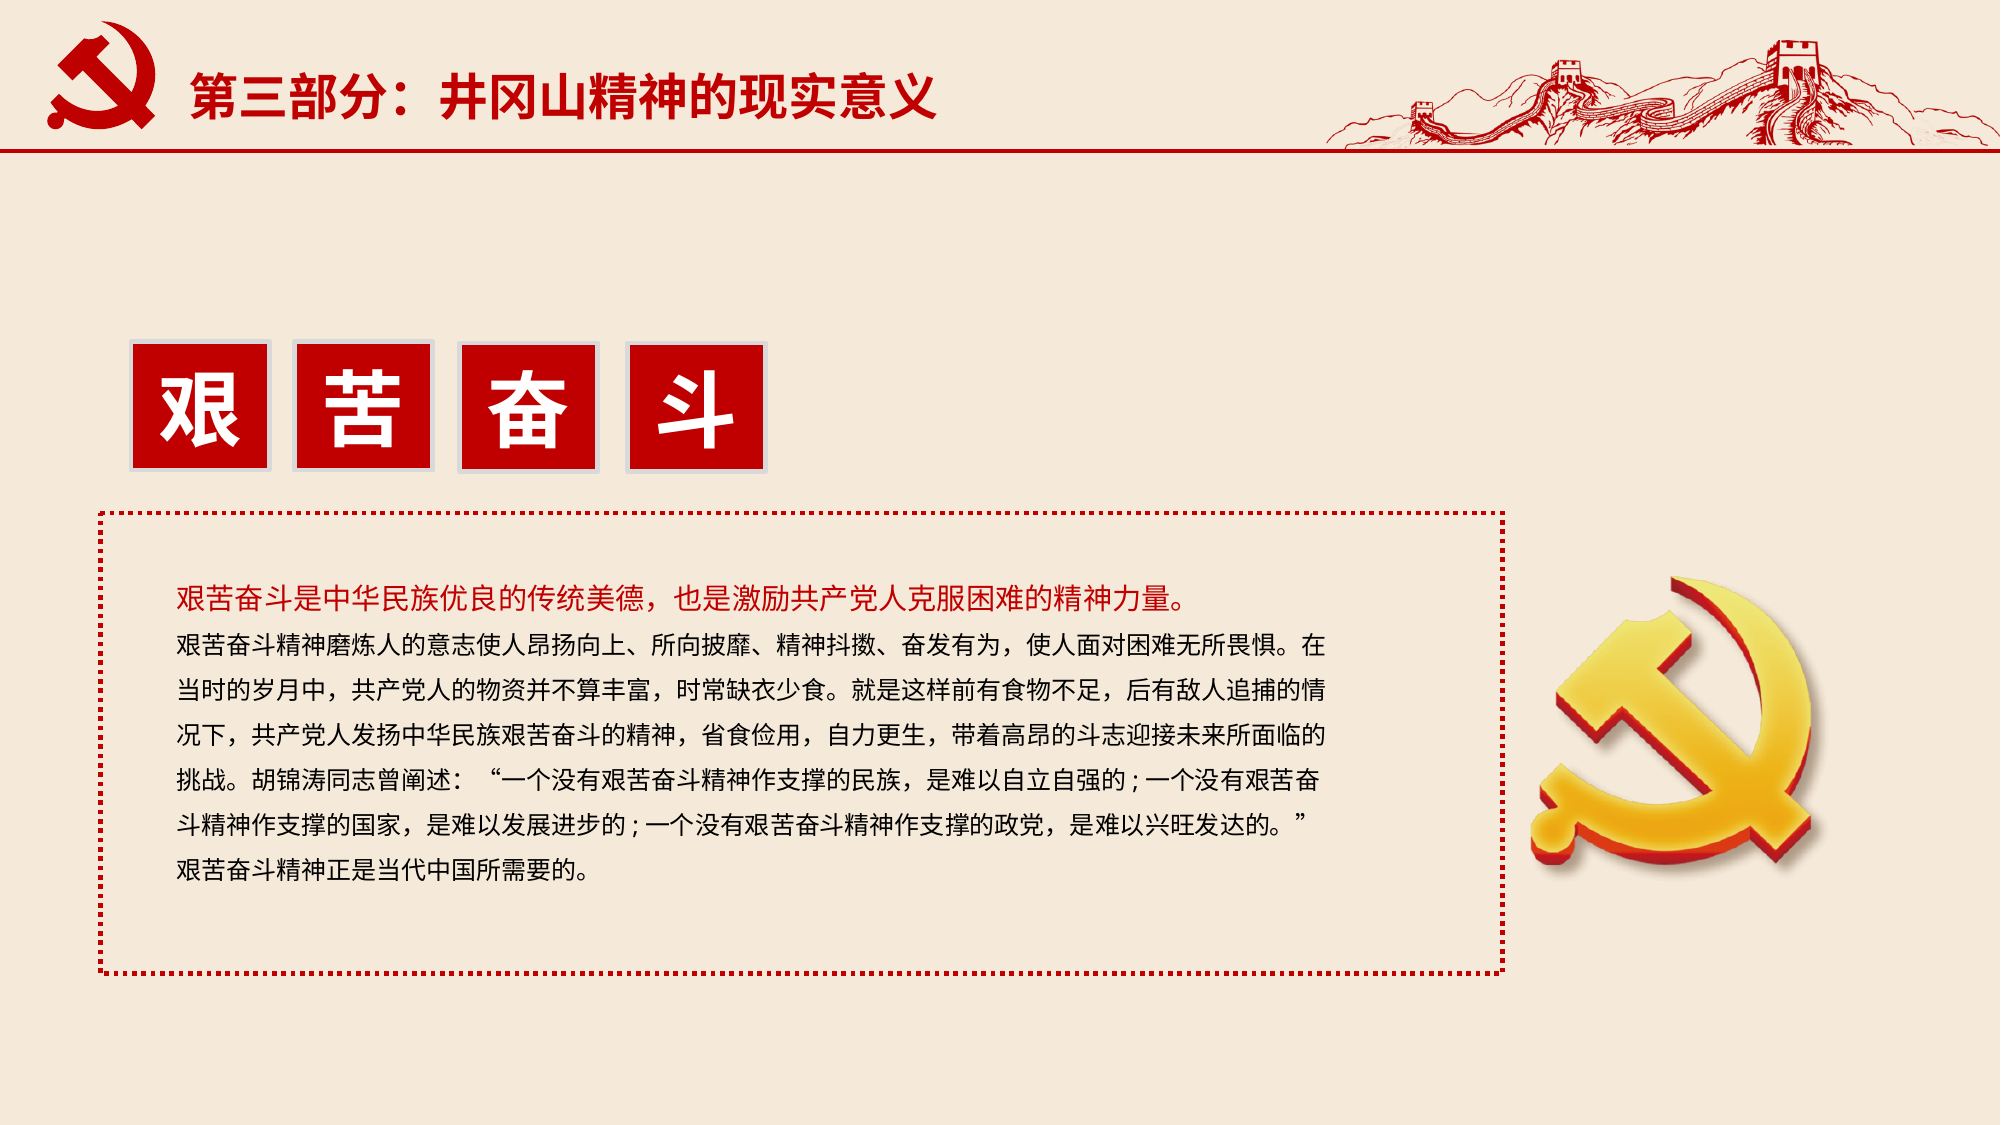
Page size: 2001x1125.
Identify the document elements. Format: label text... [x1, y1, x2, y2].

text_box 艰苦奋斗是中华民族优良的传统美德，也是激励共产党人克服困难的精神力量。 艰苦奋斗精神磨炼人的意志使人昂扬向上、所向披靡、精神抖擞、奋发有为，使人面对困难无所畏惧。在当时的岁月中，共产党人的物资并不算丰富，时常缺衣少食。就是这样前有食物不足，后有敌人追捕的情况下，共产党人发扬中华民族艰苦奋斗的精神，省食俭用，自力更生，带着高昂的斗志迎接未来所面临的挑战。胡锦涛同志曾阐述：“一个没有艰苦奋斗精神作支撑的民族，是难以自立自强的;一个没有艰苦奋斗精神作支撑的国家，是难以发展进步的;一个没有艰苦奋斗精神作支撑的政党，是难以兴旺发达的。”艰苦奋斗精神正是当代中国所需要的。 [159, 553, 1347, 894]
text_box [627, 342, 766, 472]
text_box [294, 341, 433, 471]
picture [1530, 575, 1830, 883]
text_box 第三部分：井冈山精神的现实意义 [173, 57, 1038, 133]
picture [1326, 40, 2000, 151]
text_box [47, 21, 156, 130]
text_box [99, 512, 1503, 975]
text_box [130, 341, 270, 471]
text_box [459, 342, 598, 472]
